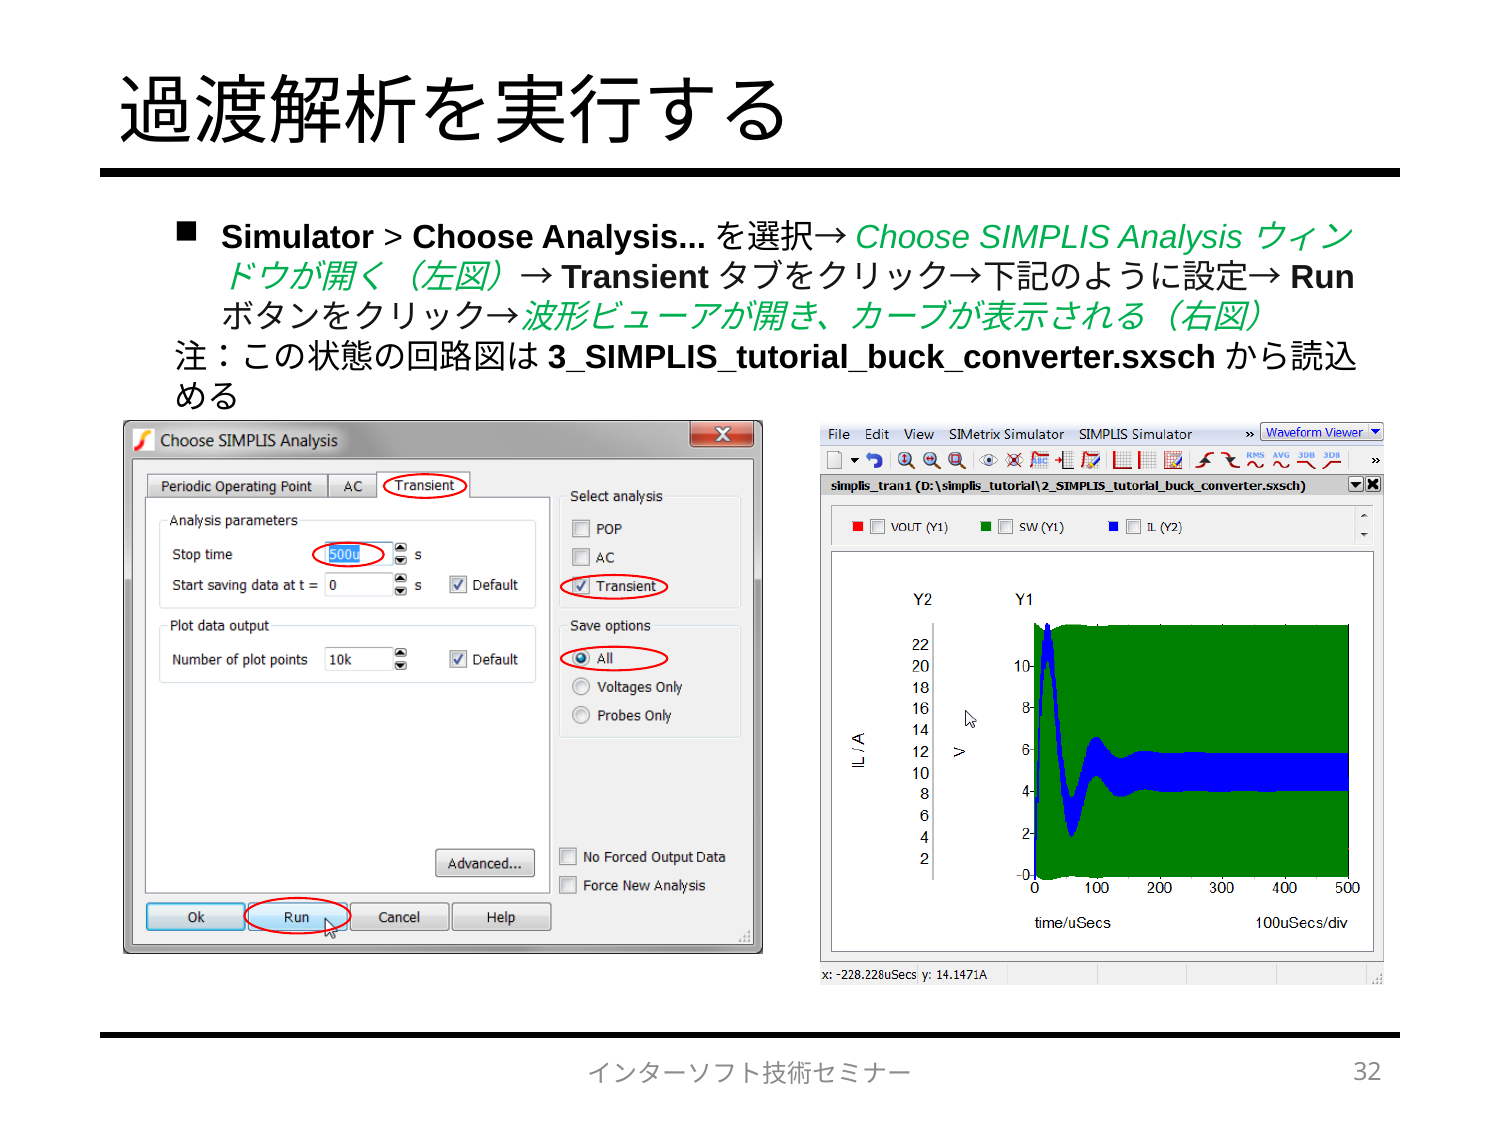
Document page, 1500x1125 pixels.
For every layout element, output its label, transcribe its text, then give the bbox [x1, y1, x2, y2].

footer インターソフト技術セミナー [496, 1042, 1004, 1103]
slide_number 32 [1059, 1042, 1397, 1103]
title 過渡解析を実行する [103, 59, 1403, 167]
picture [820, 421, 1384, 985]
picture [123, 420, 763, 954]
text_box Simulator > Choose Analysis...を選択→Choose SIMPLIS Analysisウィンドウが開く（左図）→Transientタブをクリック→下記のように設定→Runボタンをクリック→波形ビューアが開き、カーブが表示される（右図） 注：この状態の回路図は3_SIMPLIS_tutorial_buck_converter.sxschから読込める [159, 208, 1397, 423]
